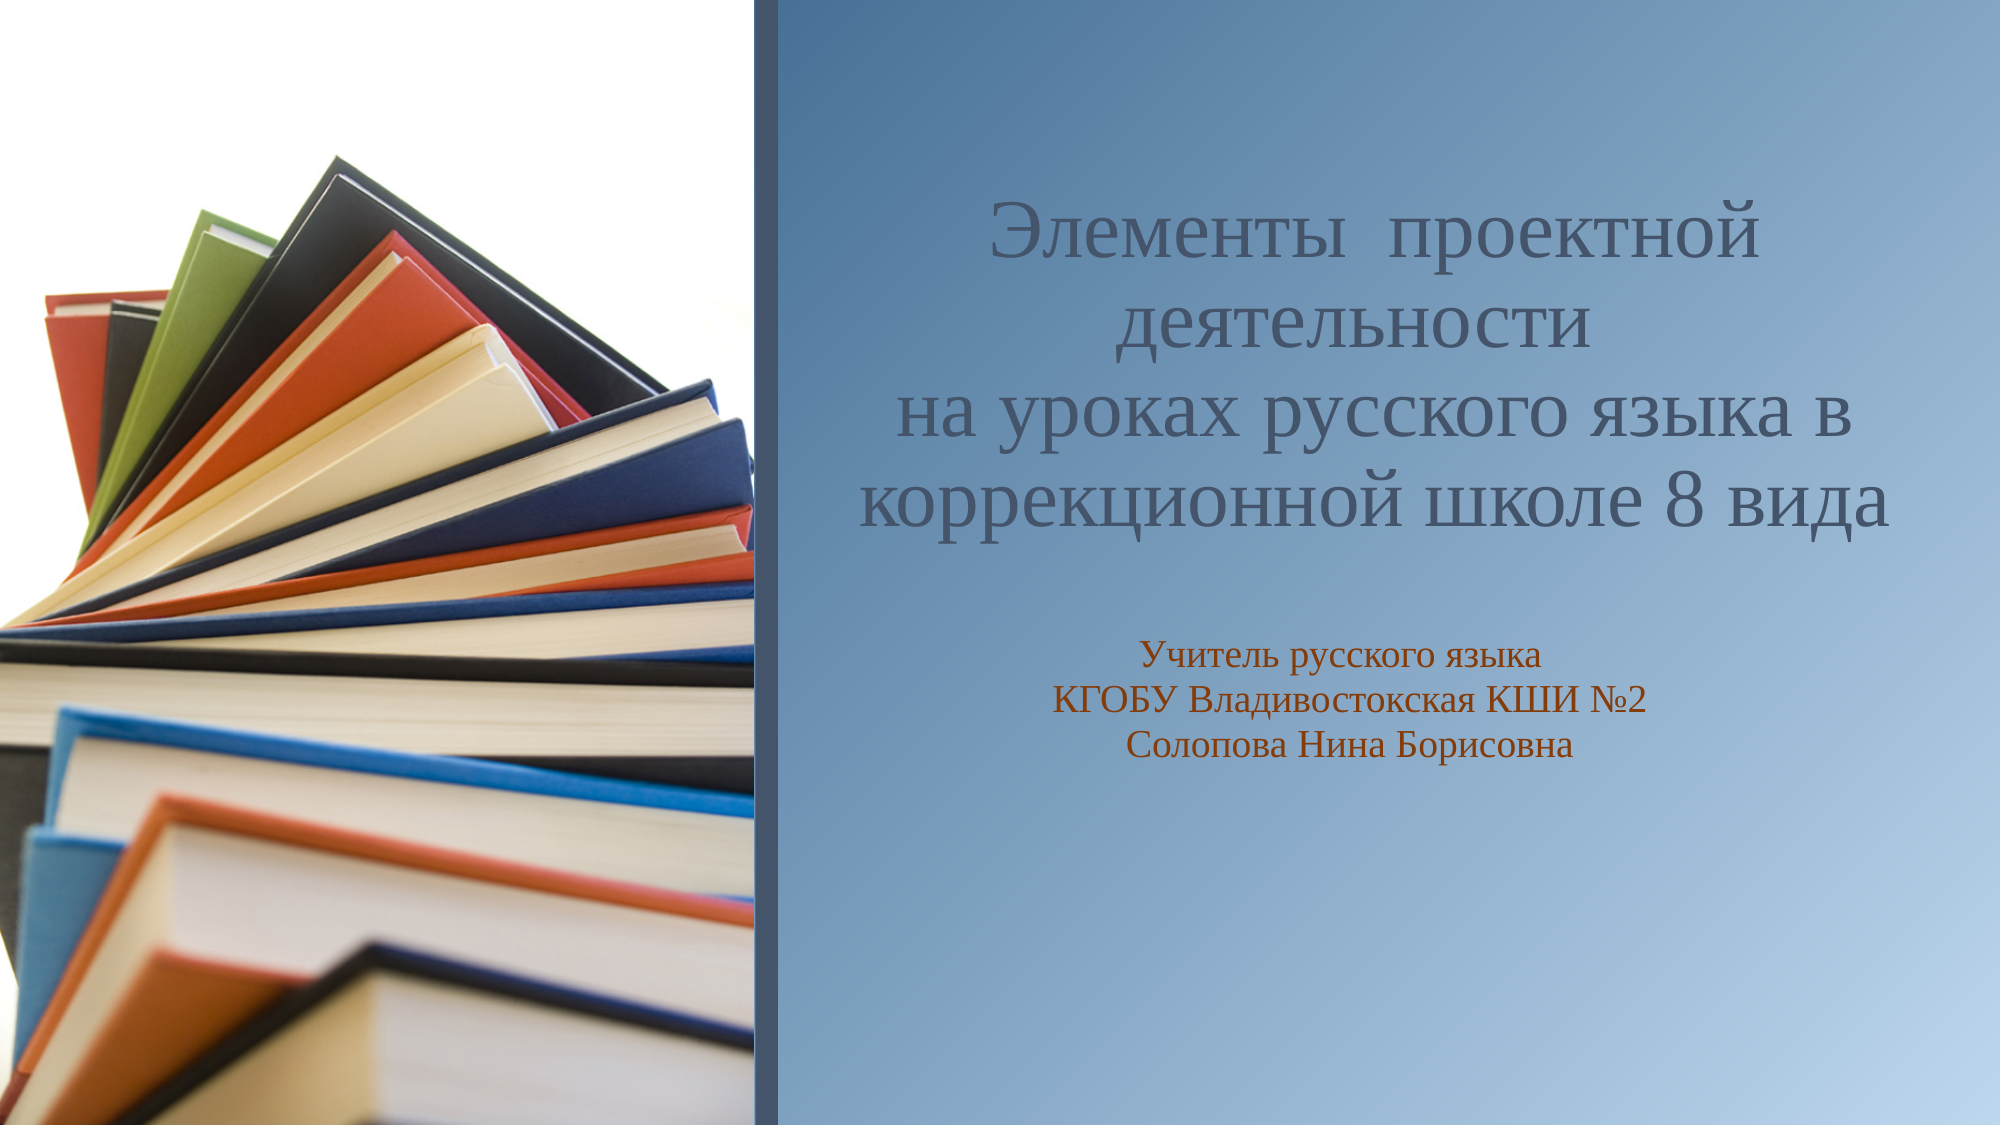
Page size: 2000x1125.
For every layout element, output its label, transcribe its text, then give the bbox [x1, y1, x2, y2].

subtitle Учитель русского языка КГОБУ Владивостокская КШИ №2 Солопова Нина Борисовна [775, 621, 1925, 826]
picture [0, 0, 754, 1125]
title Элементы проектной деятельности на уроках русского языка в коррекционной школе 8 вида [800, 113, 1951, 655]
